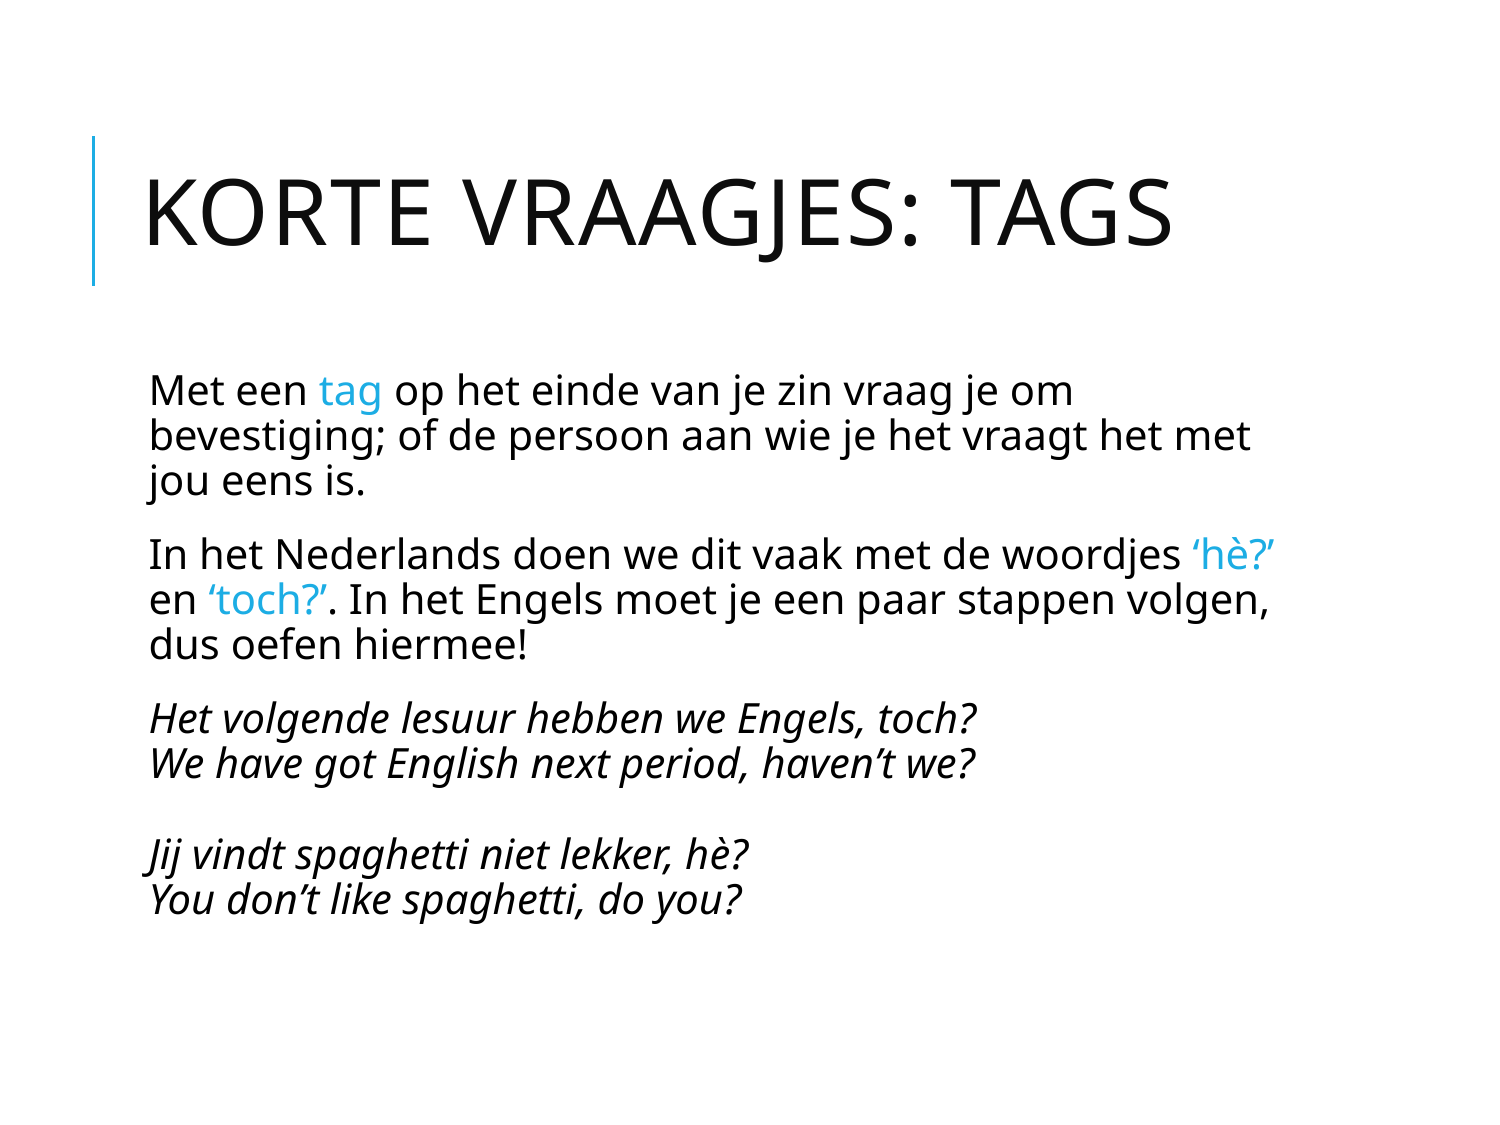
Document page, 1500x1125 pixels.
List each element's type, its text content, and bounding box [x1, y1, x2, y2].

list Met een tag op het einde van je zin vraag je om bevestiging; of de persoon aan wie je het vraagt het met jou eens is. In het Nederlands doen we dit vaak met de woordjes ‘hè?’ en ‘toch?’. In het Engels moet je een paar stappen volgen, dus oefen hiermee! Het volgende lesuur hebben we Engels, toch? We have got English next period, haven’t we? Jij vindt spaghetti niet lekker, hè? You don’t like spaghetti, do you? [126, 361, 1322, 1069]
title Korte vraagjes: tags [126, 96, 1322, 342]
